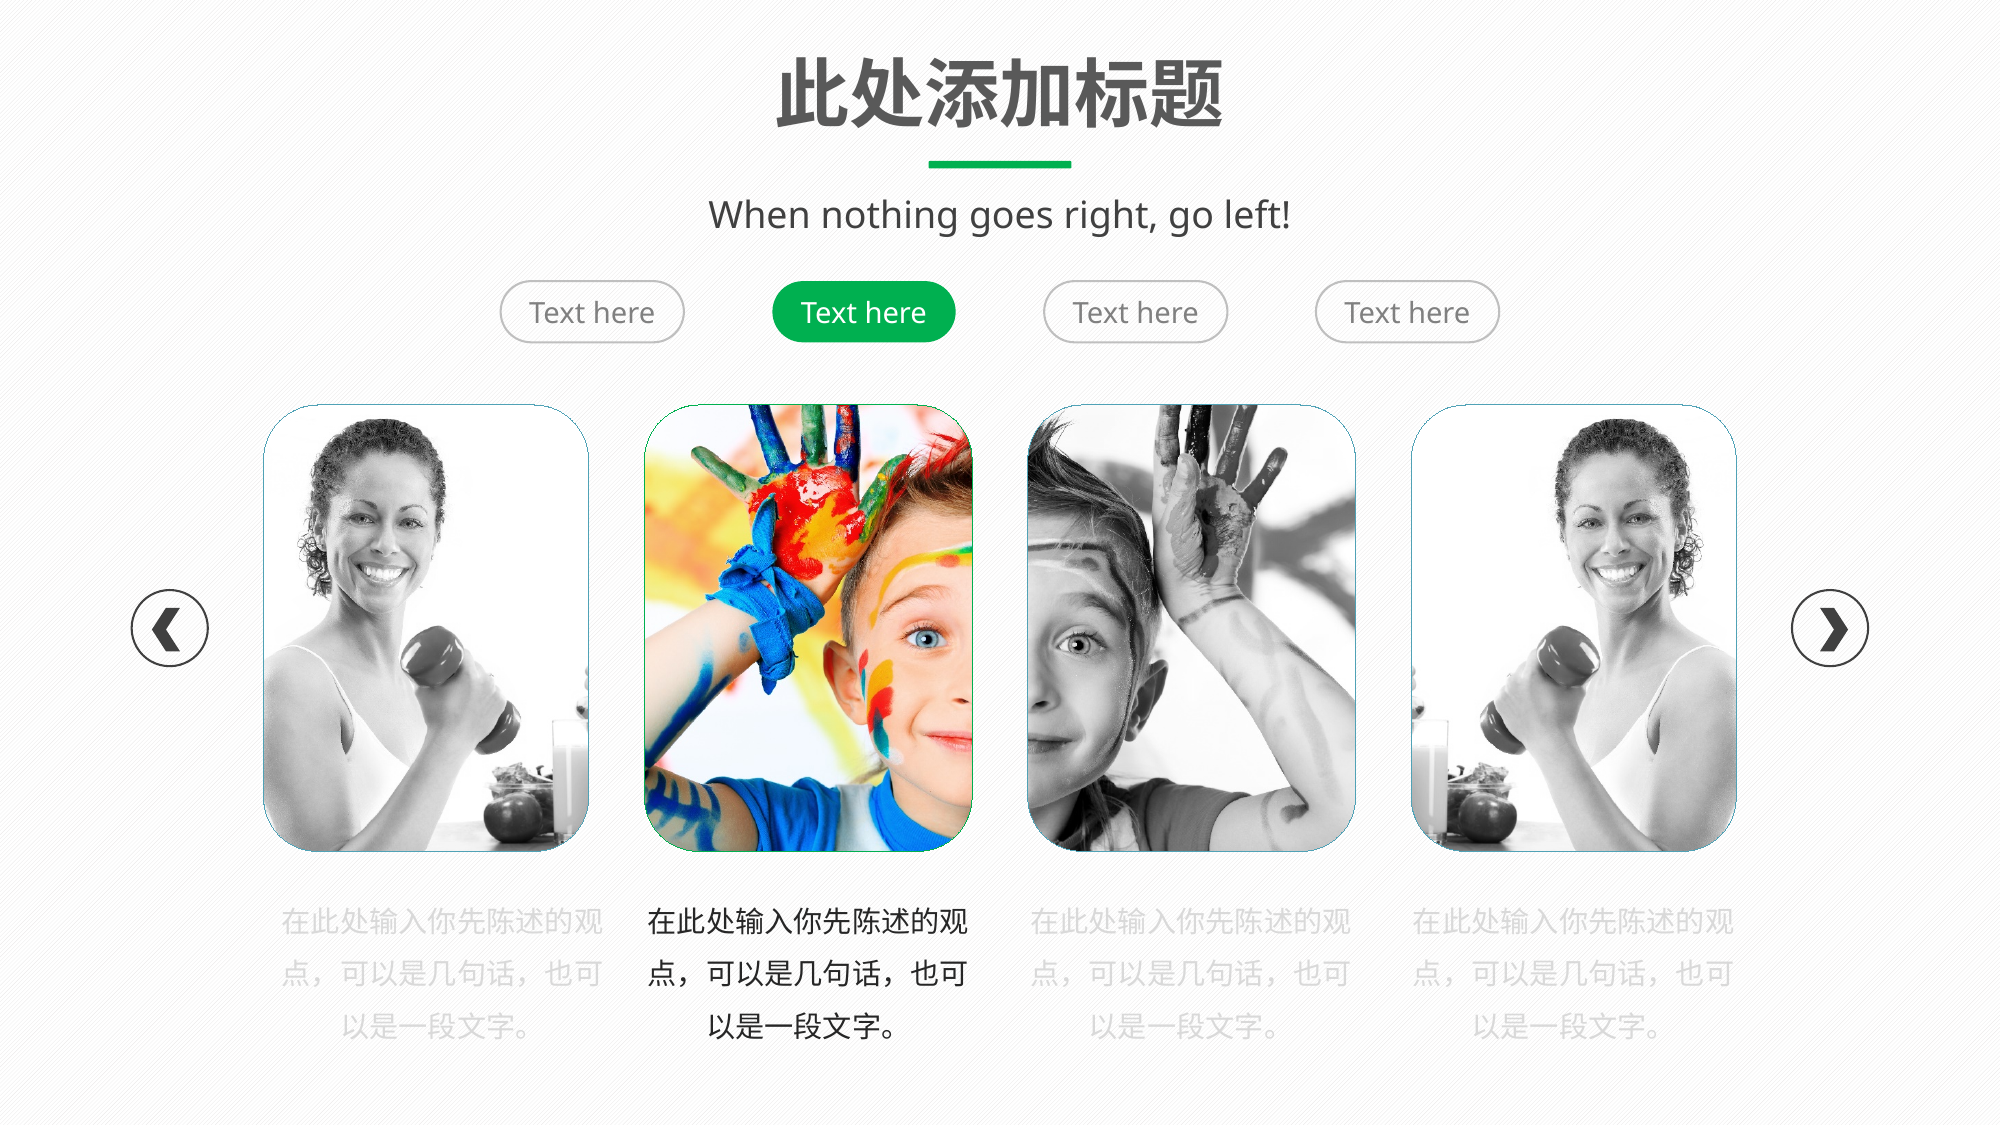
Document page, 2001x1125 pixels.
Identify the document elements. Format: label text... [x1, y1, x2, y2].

text_box 在此处输入你先陈述的观点，可以是几句话，也可以是一段文字。 [263, 878, 622, 1051]
text_box Text here [499, 280, 685, 344]
text_box 在此处输入你先陈述的观点，可以是几句话，也可以是一段文字。 [1394, 878, 1753, 1051]
text_box Text here [771, 280, 957, 344]
text_box 此处添加标题 [760, 39, 1240, 144]
text_box Text here [1043, 280, 1229, 344]
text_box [131, 589, 208, 667]
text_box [1791, 589, 1869, 667]
text_box Text here [1314, 280, 1501, 344]
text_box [263, 404, 1737, 852]
text_box [927, 159, 1073, 170]
text_box 在此处输入你先陈述的观点，可以是几句话，也可以是一段文字。 [1012, 878, 1371, 1051]
text_box When nothing goes right, go left! [693, 184, 1307, 244]
text_box 在此处输入你先陈述的观点，可以是几句话，也可以是一段文字。 [629, 878, 988, 1051]
